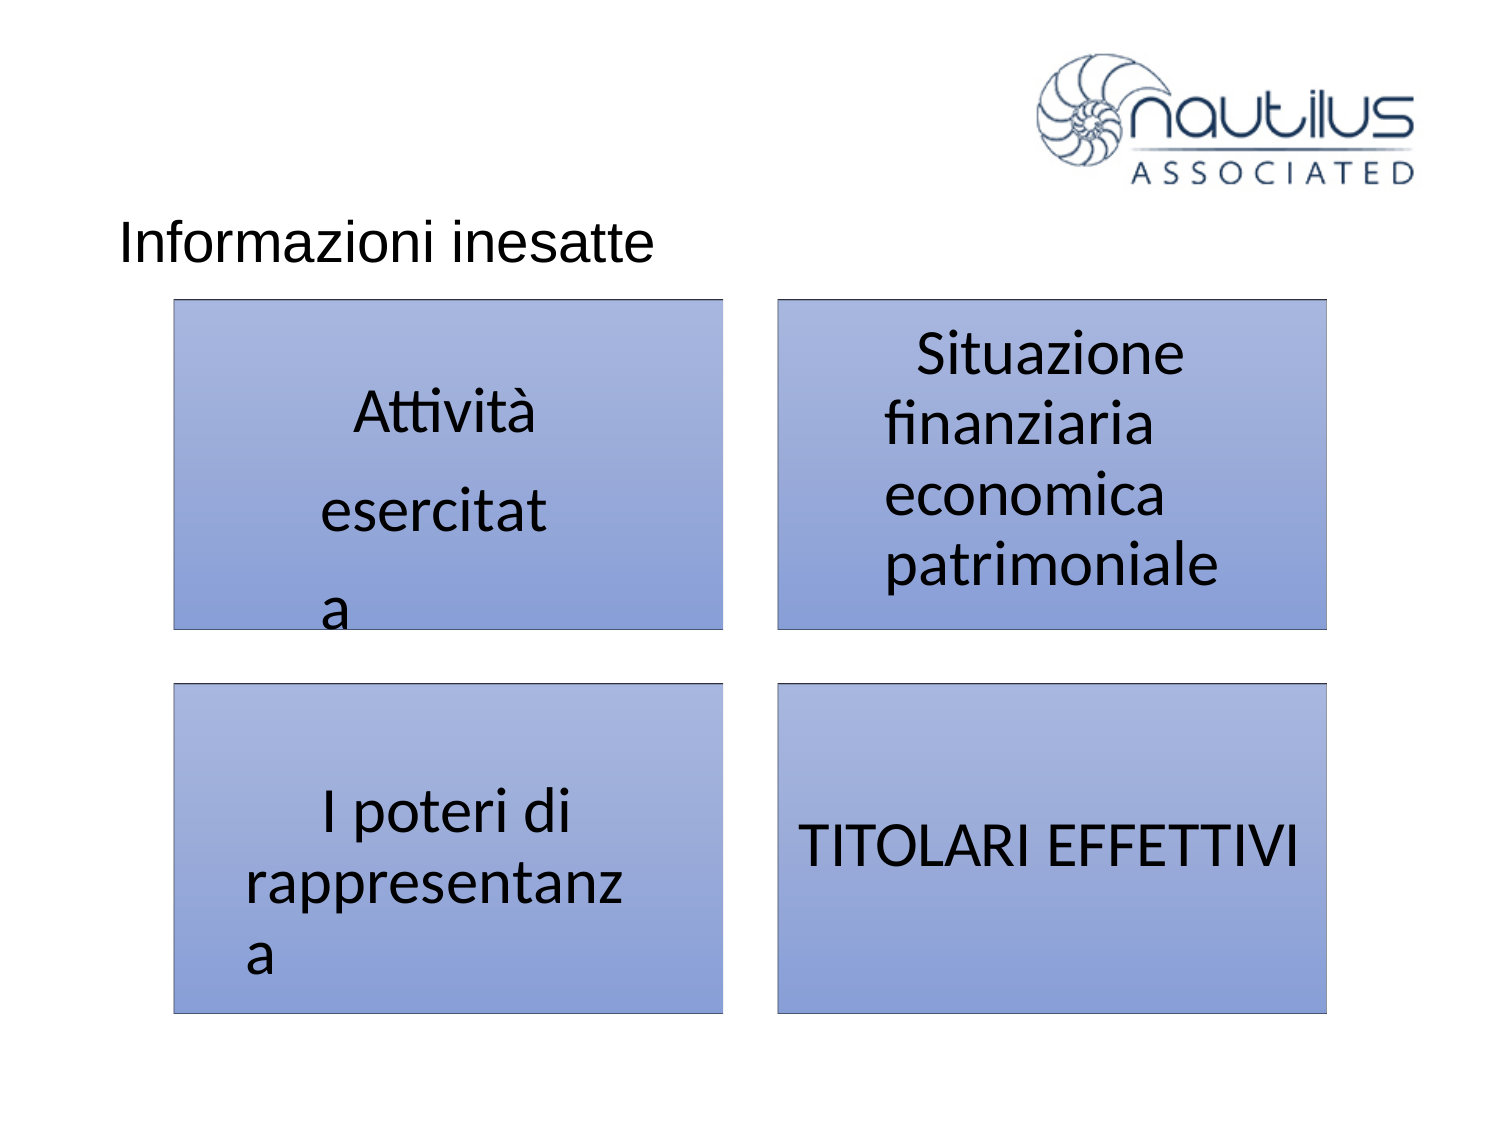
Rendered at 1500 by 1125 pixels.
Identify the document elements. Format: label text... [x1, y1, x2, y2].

text_box [777, 299, 1327, 630]
text_box I poteri di rappresentanza [242, 764, 653, 988]
text_box [173, 683, 724, 1014]
picture [998, 40, 1467, 200]
text_box TITOLARI EFFETTIVI [796, 800, 1307, 880]
title Situazione finanziaria economica patrimoniale [882, 309, 1222, 600]
text_box Informazioni inesatte [116, 201, 660, 274]
text_box [777, 683, 1327, 1014]
text_box [173, 299, 724, 630]
text_box Attività esercitata [318, 345, 579, 643]
